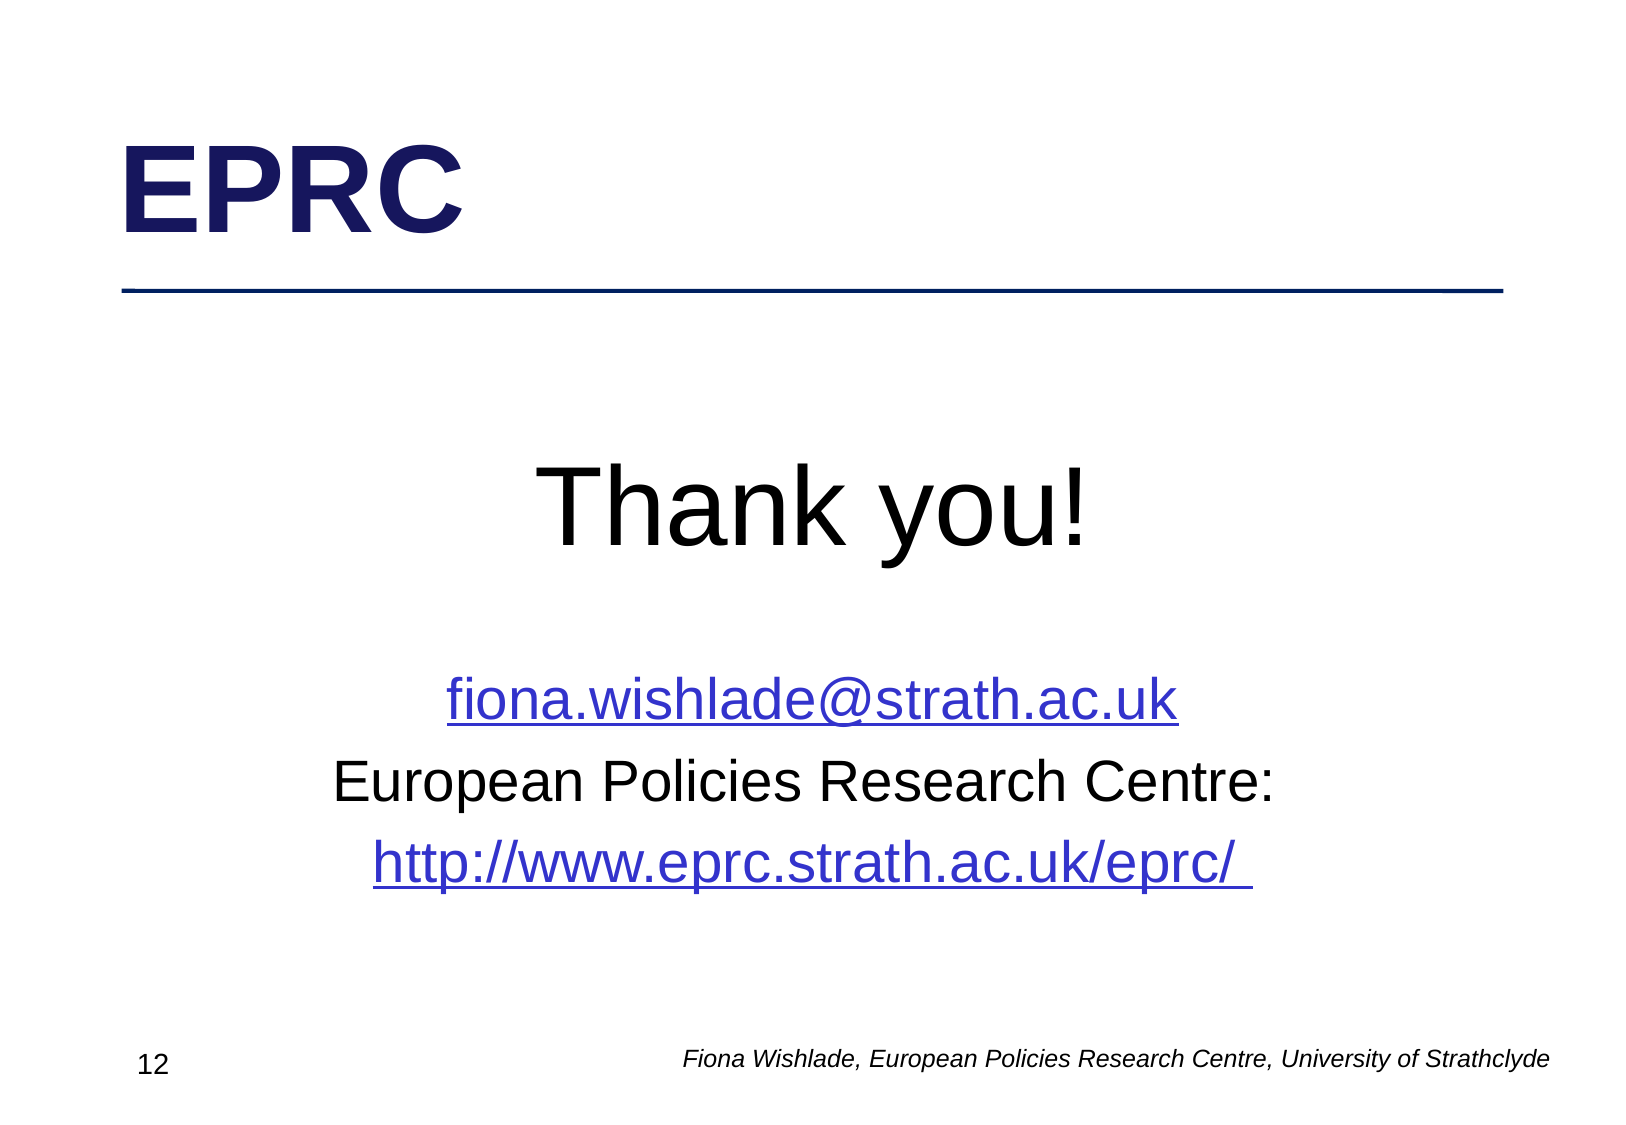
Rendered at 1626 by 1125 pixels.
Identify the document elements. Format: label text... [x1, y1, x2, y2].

footer Fiona Wishlade, European Policies Research Centre, University of Strathclyde [287, 1034, 1568, 1090]
list Thank you! fiona.wishlade@strath.ac.uk European Policies Research Centre: http://www.eprc.strath.ac.uk/eprc/ [122, 326, 1504, 1002]
slide_number 12 [121, 1037, 258, 1088]
